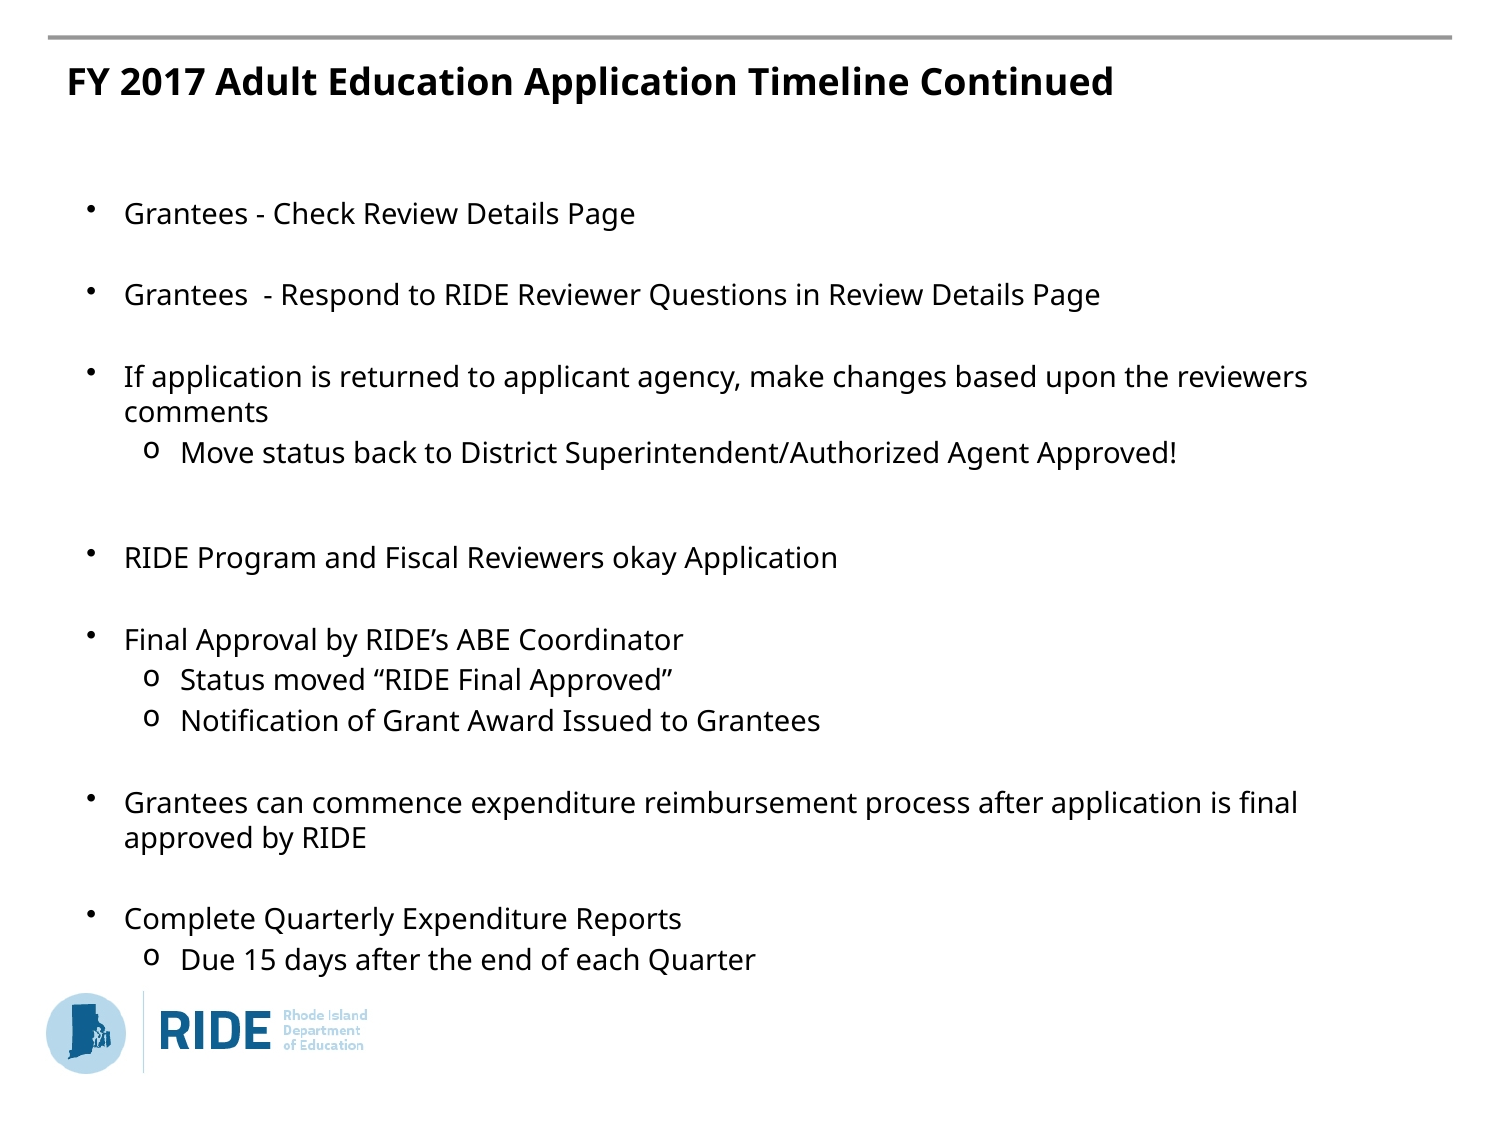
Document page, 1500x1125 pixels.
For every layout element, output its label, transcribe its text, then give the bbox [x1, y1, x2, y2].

title FY 2017 Adult Education Application Timeline Continued [51, 49, 1449, 176]
list Grantees - Check Review Details Page Grantees - Respond to RIDE Reviewer Questions in Review Details Page If application is returned to applicant agency, make changes based upon the reviewers comments Move status back to District Superintendent/Authorized Agent Approved! RIDE Program and Fiscal Reviewers okay Application Final Approval by RIDE’s ABE Coordinator Status moved “RIDE Final Approved” Notification of Grant Award Issued to Grantees Grantees can commence expenditure reimbursement process after application is final approved by RIDE Complete Quarterly Expenditure Reports Due 15 days after the end of each Quarter [71, 187, 1429, 1038]
picture [37, 985, 413, 1079]
